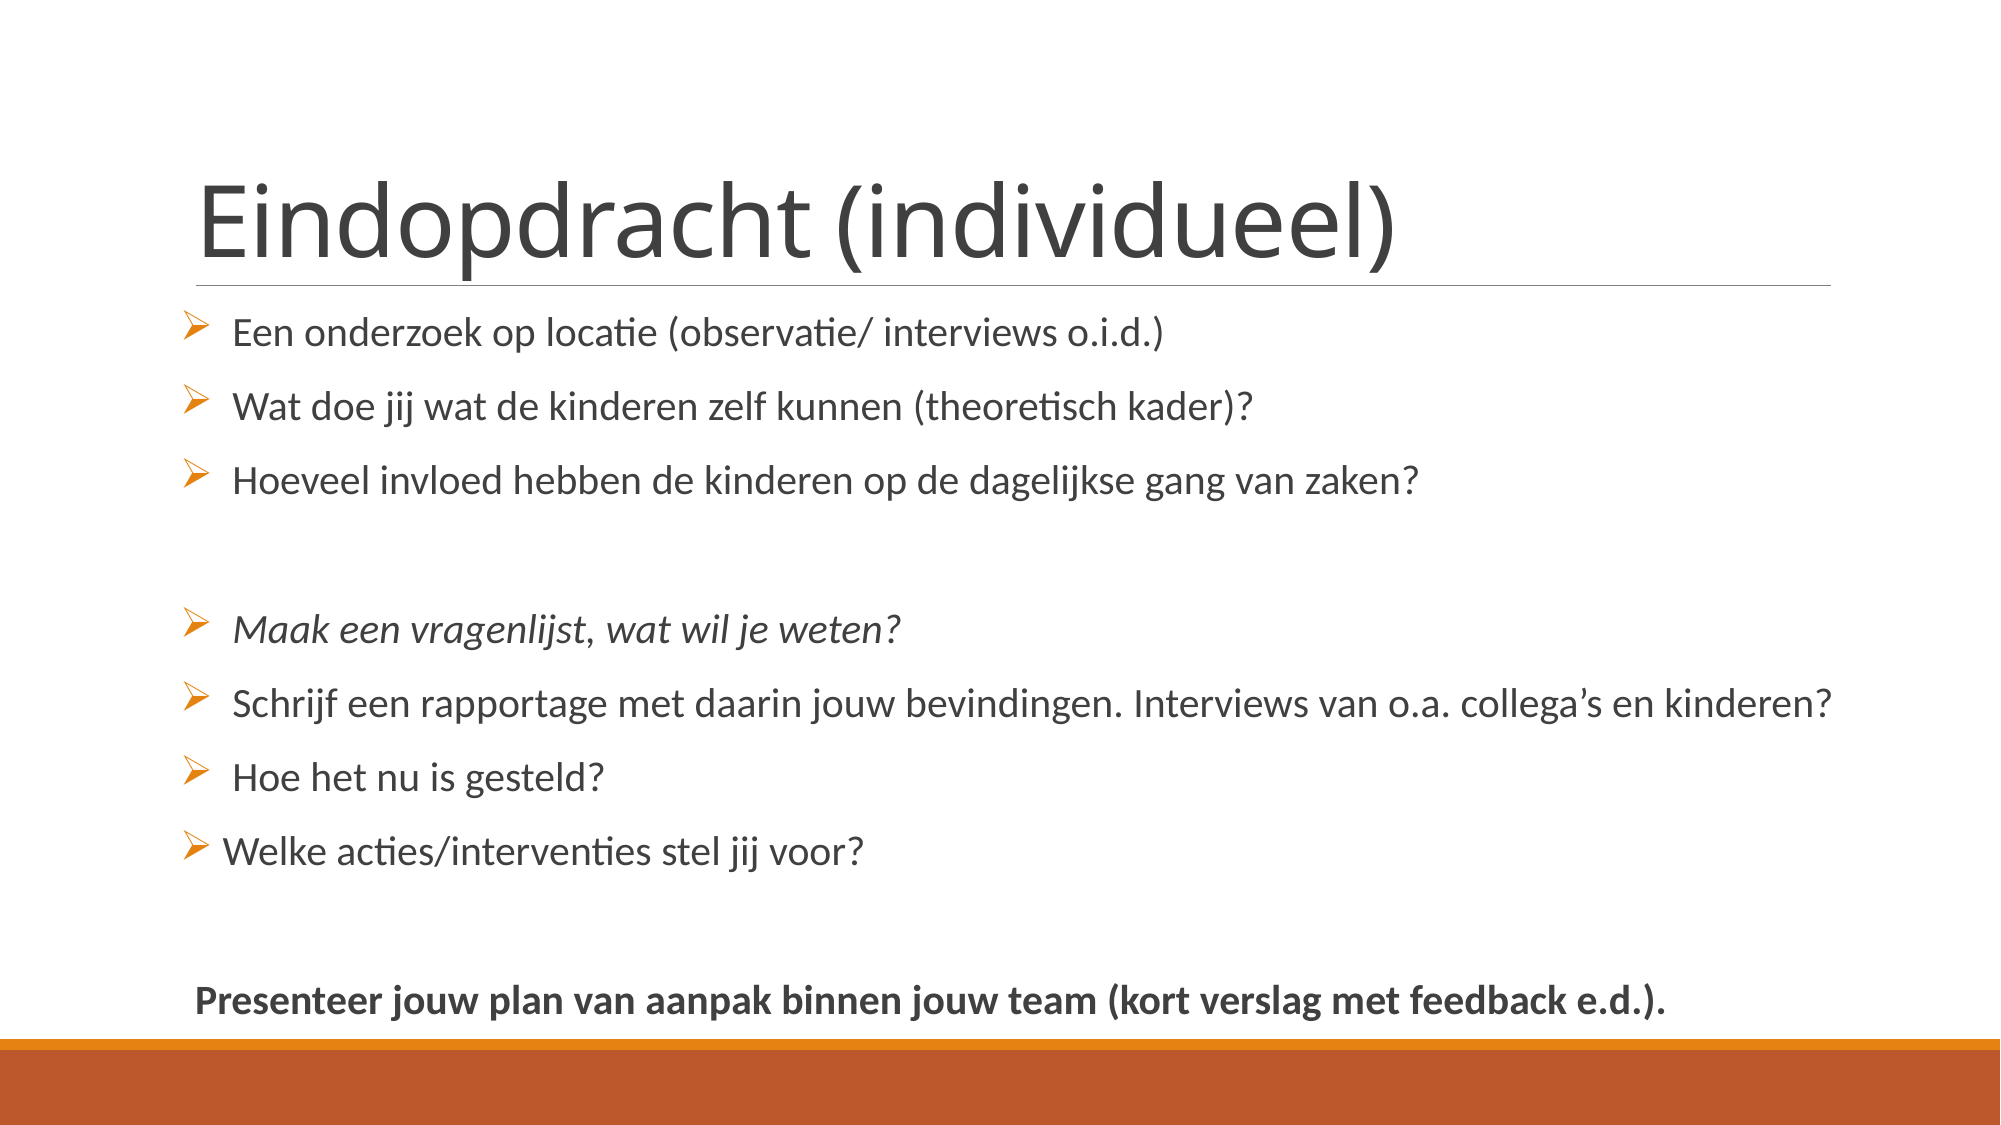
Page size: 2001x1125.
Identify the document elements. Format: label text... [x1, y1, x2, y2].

list Een onderzoek op locatie (observatie/ interviews o.i.d.) Wat doe jij wat de kinderen zelf kunnen (theoretisch kader)? Hoeveel invloed hebben de kinderen op de dagelijkse gang van zaken? Maak een vragenlijst, wat wil je weten? Schrijf een rapportage met daarin jouw bevindingen. Interviews van o.a. collega’s en kinderen? Hoe het nu is gesteld? Welke acties/interventies stel jij voor? Presenteer jouw plan van aanpak binnen jouw team (kort verslag met feedback e.d.). [180, 302, 1866, 1032]
title Eindopdracht (individueel) [180, 47, 1830, 285]
